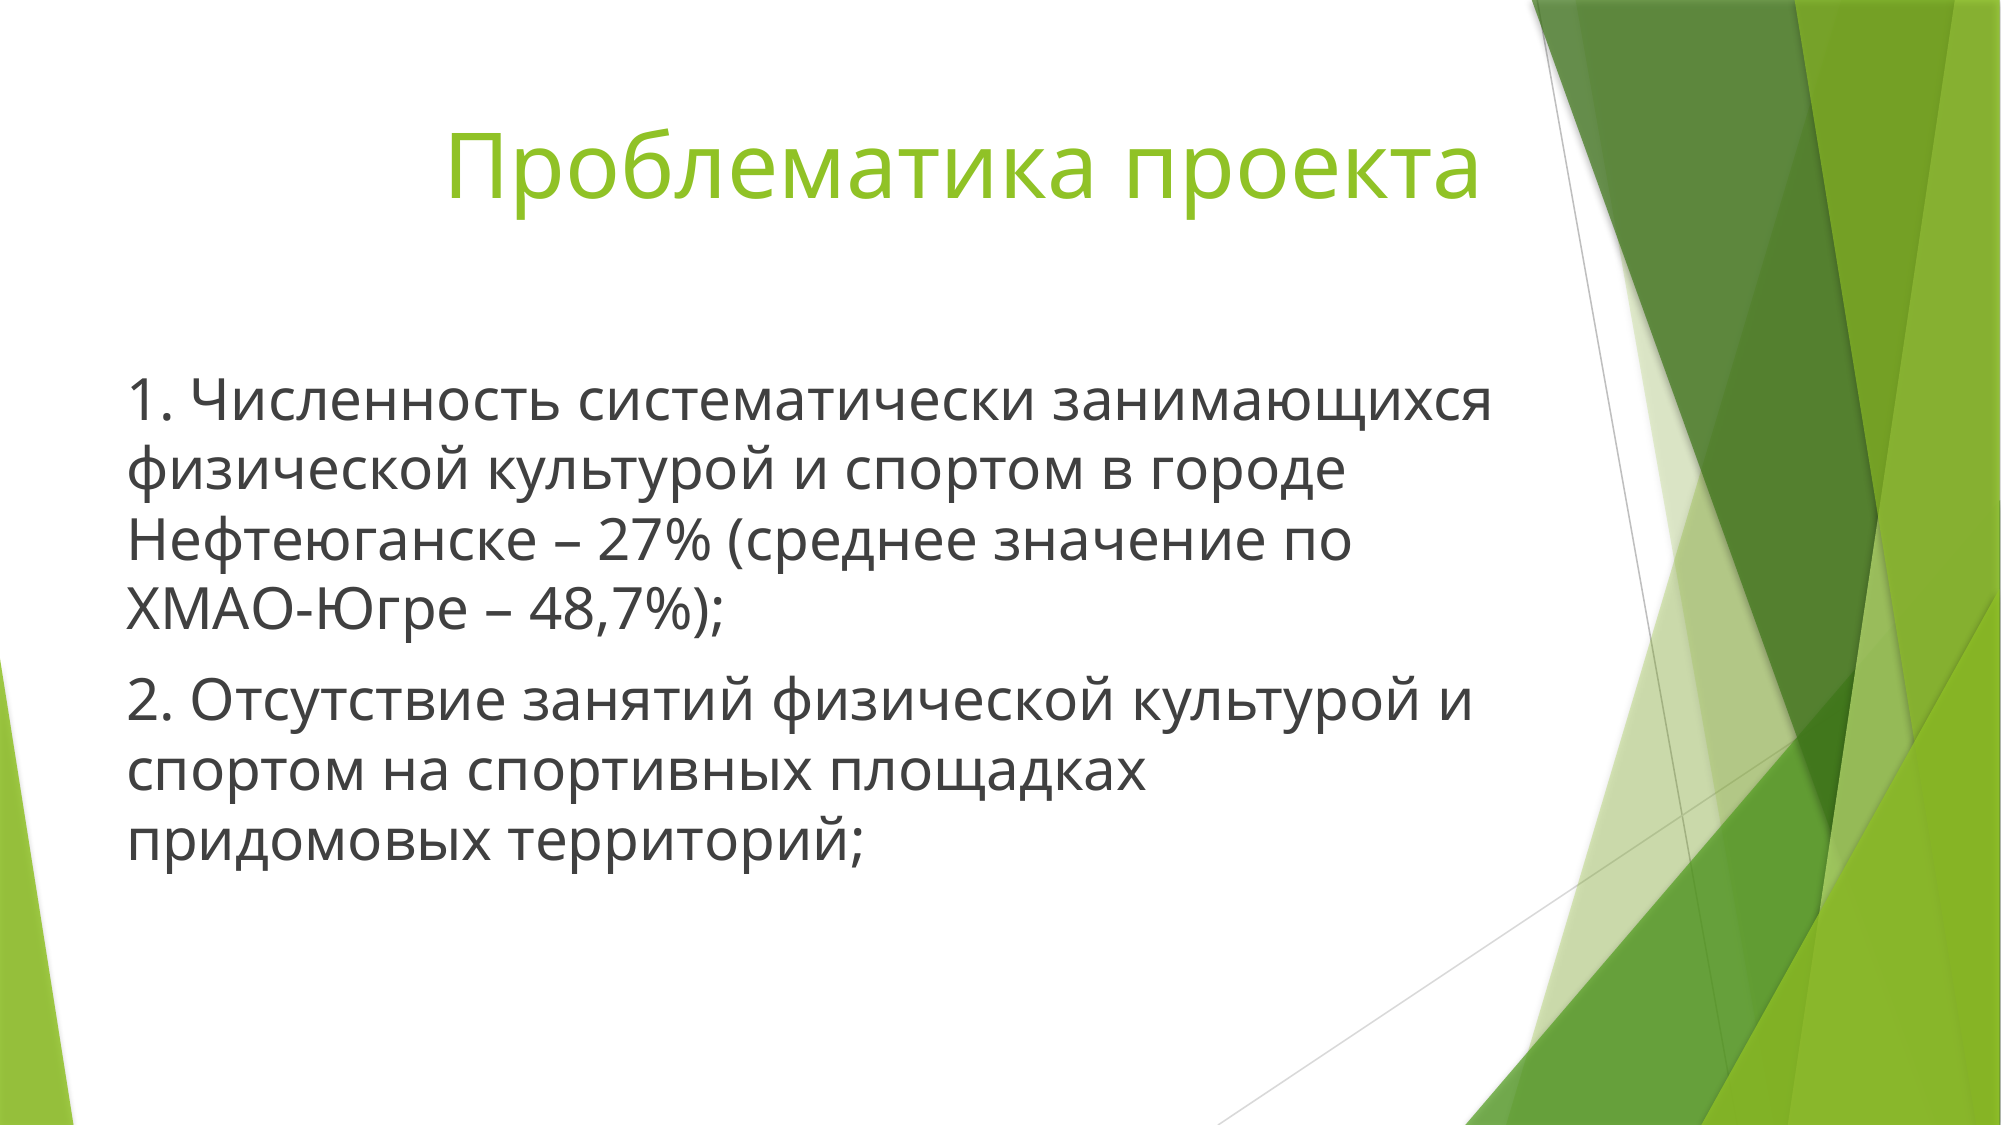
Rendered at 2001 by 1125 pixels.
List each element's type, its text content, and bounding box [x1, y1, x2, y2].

title Проблематика проекта [428, 99, 1522, 317]
list 1. Численность систематически занимающихся физической культурой и спортом в городе Нефтеюганске – 27% (среднее значение по ХМАО-Югре – 48,7%); 2. Отсутствие занятий физической культурой и спортом на спортивных площадках придомовых территорий; [111, 354, 1522, 992]
